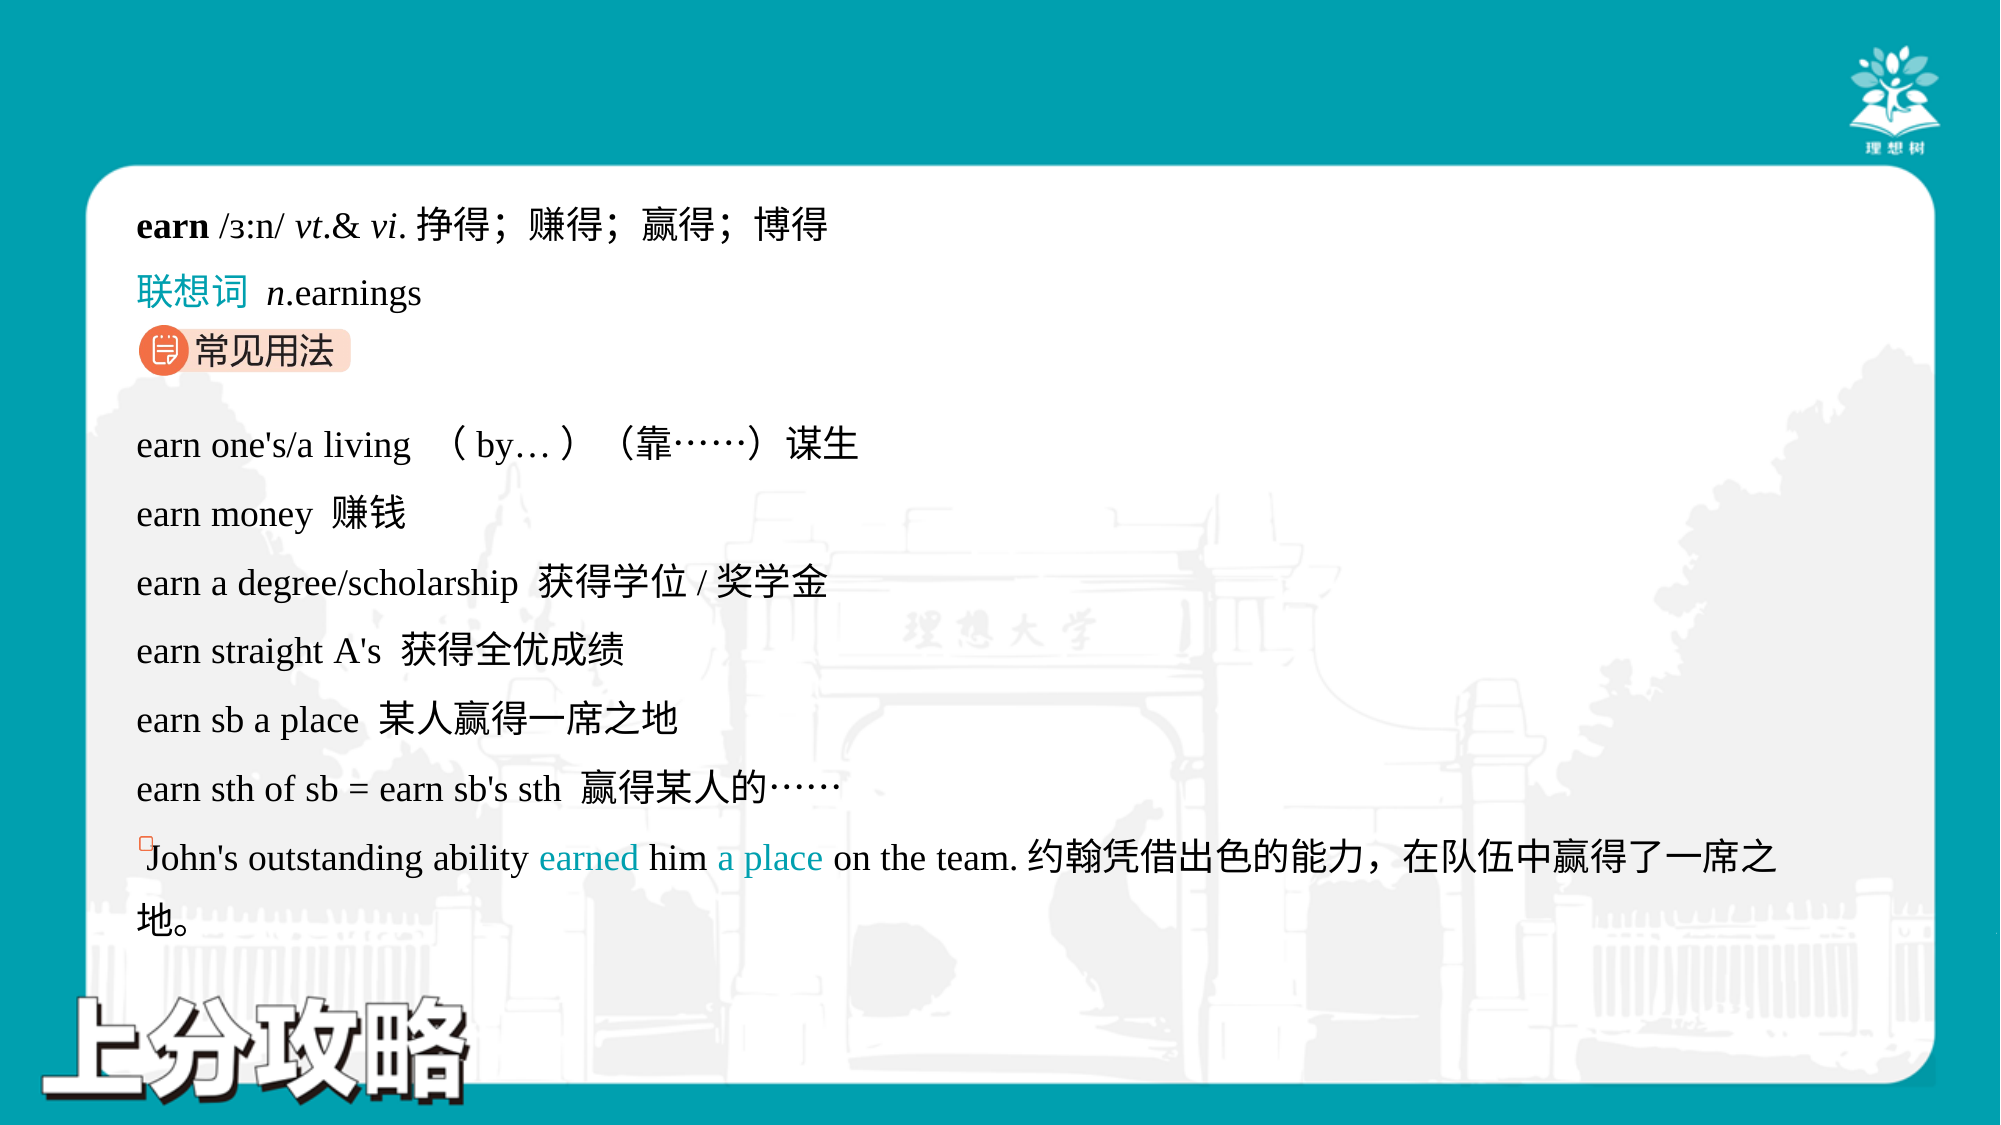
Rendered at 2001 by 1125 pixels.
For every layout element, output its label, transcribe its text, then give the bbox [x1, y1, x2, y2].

text_box earn one's/a living （by…）（靠……）谋生 earn money 赚钱 earn a degree/scholarship 获得学位/奖学金 earn straight A's 获得全优成绩 earn sb a place 某人赢得一席之地 earn sth of sb = earn sb's sth 赢得某人的…… John's outstanding ability earned him a place on the team.约翰凭借出色的能力，在队伍中赢得了一席之 地。#65 [136, 396, 1865, 935]
text_box earn /ɜ:n/ vt.& vi.挣得；赚得；赢得；博得 联想词 n.earnings#57 [136, 177, 1865, 305]
picture [0, 0, 2000, 1125]
